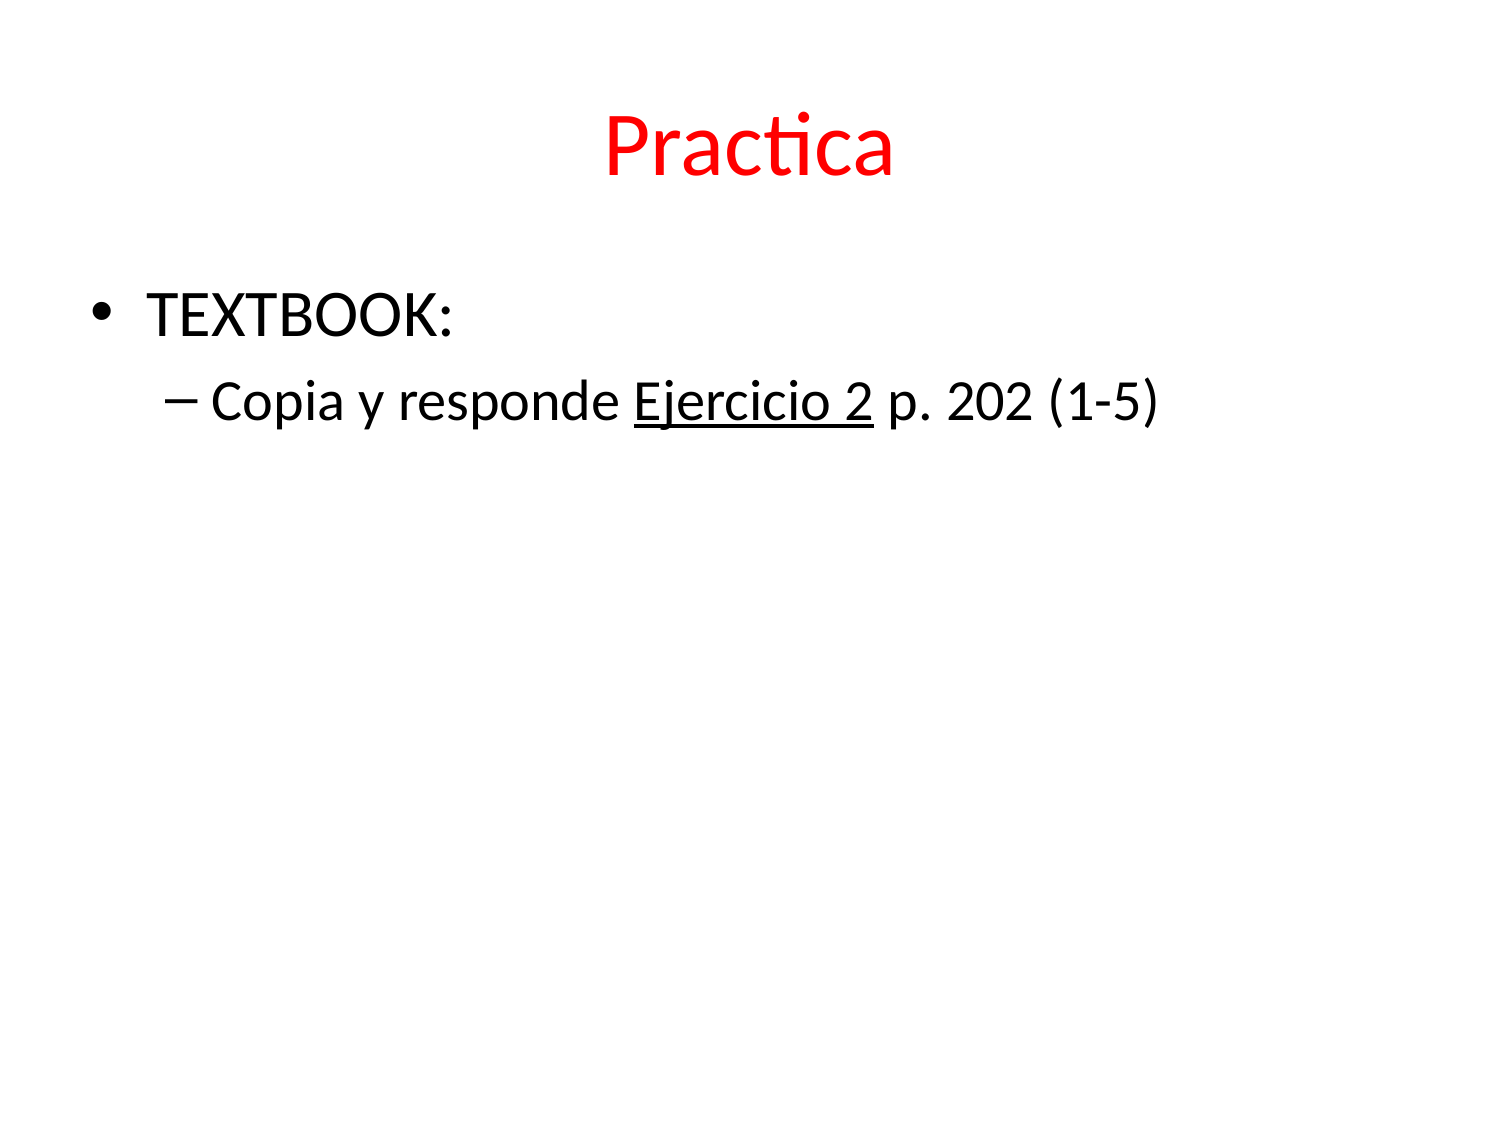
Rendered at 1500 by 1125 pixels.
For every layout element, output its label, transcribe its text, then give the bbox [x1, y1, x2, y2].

title Practica [75, 45, 1425, 233]
list TEXTBOOK: Copia y responde Ejercicio 2 p. 202 (1-5) [75, 262, 1425, 1005]
